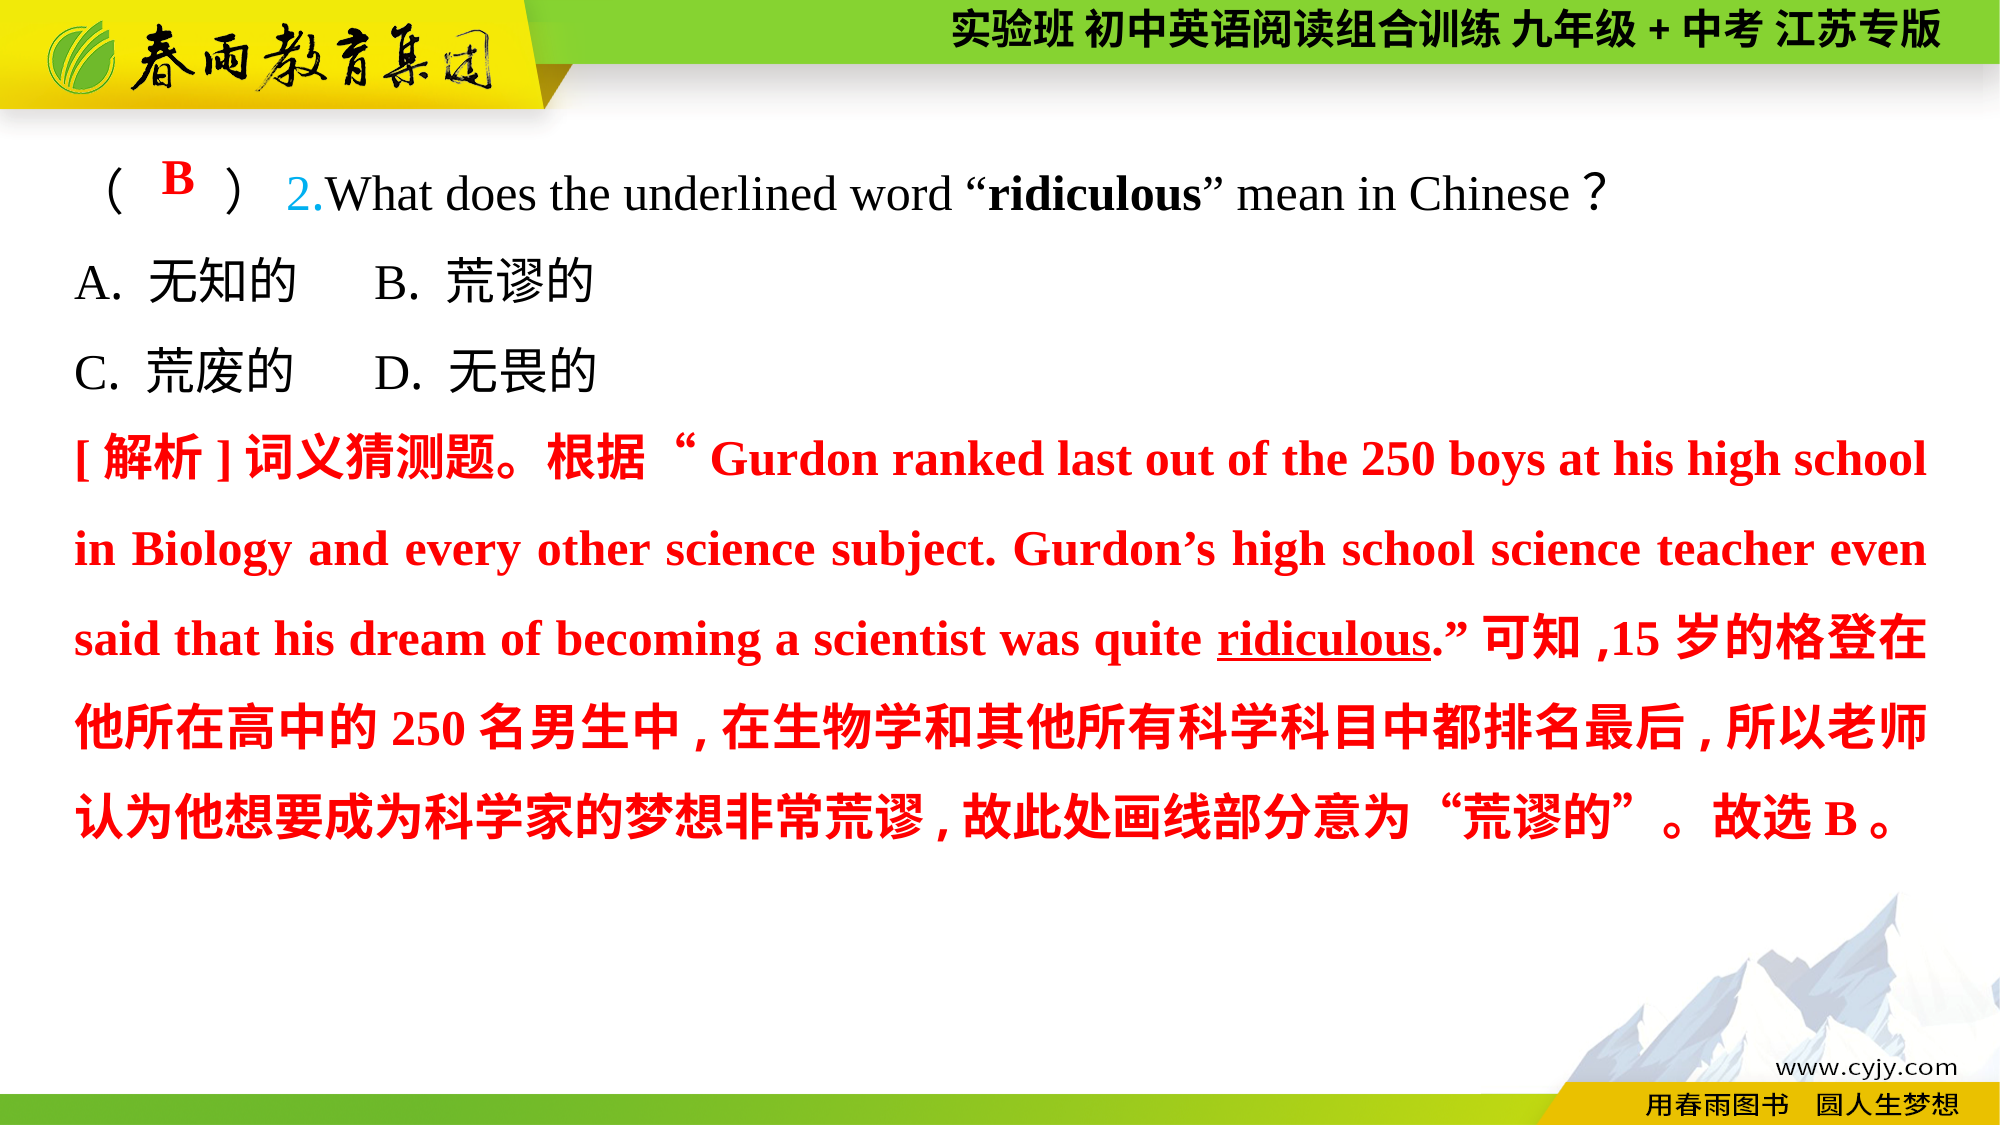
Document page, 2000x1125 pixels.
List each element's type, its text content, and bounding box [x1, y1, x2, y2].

picture [0, 0, 2000, 1125]
list （ ）2.What does the underlined word “ridiculous” mean in Chinese？ A. 无知的 B. 荒谬的 C. 荒废的 D. 无畏的 [59, 122, 1944, 387]
text_box [解析]词义猜测题。根据“Gurdon ranked last out of the 250 boys at his high school in Biology and every other science subject. Gurdon’s high school science teacher even said that his dream of becoming a scientist was quite ridiculous.”可知,15岁的格登在他所在高中的250名男生中,在生物学和其他所有科学科目中都排名最后,所以老师认为他想要成为科学家的梦想非常荒谬,故此处画线部分意为“荒谬的”。故选B。 [59, 387, 1944, 853]
text_box B [146, 137, 210, 213]
